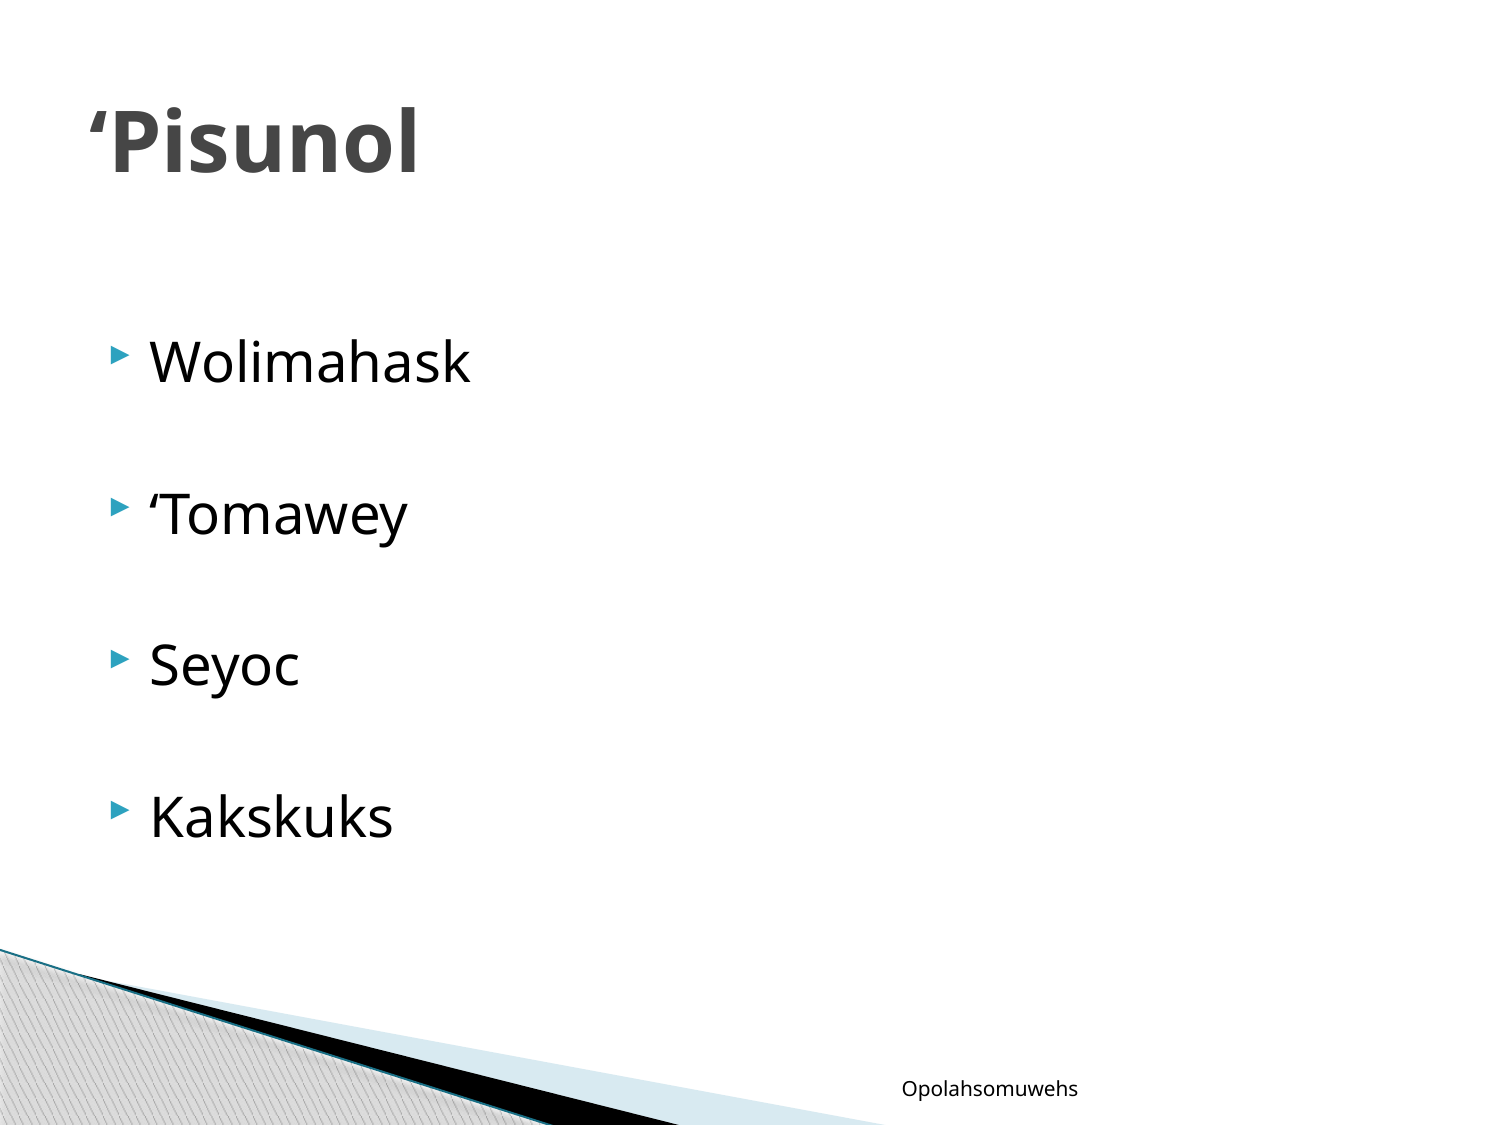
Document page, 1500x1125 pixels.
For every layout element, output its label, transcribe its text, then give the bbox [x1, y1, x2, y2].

footer Opolahsomuwehs [718, 1051, 1105, 1112]
list Wolimahask ‘Tomawey Seyoc Kakskuks [75, 243, 1425, 986]
title ‘Pisunol [75, 45, 1425, 233]
